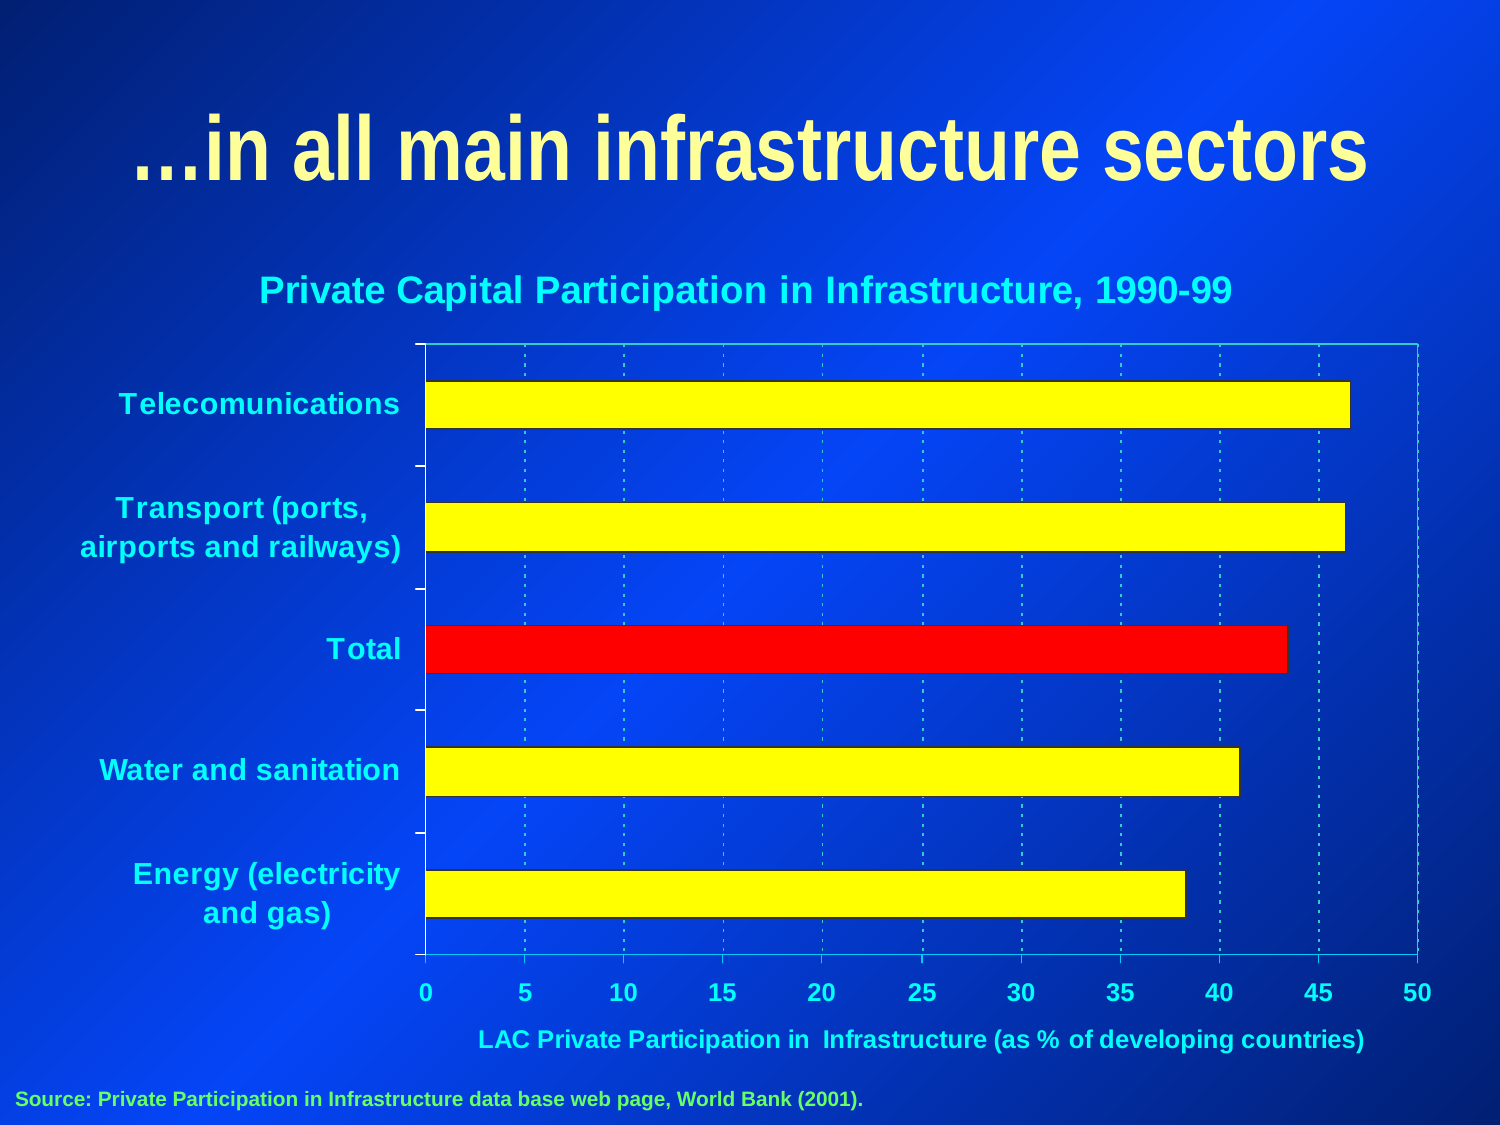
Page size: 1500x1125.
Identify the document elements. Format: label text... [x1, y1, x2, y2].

title …in all main infrastructure sectors [112, 49, 1388, 238]
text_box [67, 249, 1445, 1083]
text_box Source: Private Participation in Infrastructure data base web page, World Bank (2001). [0, 1077, 879, 1118]
